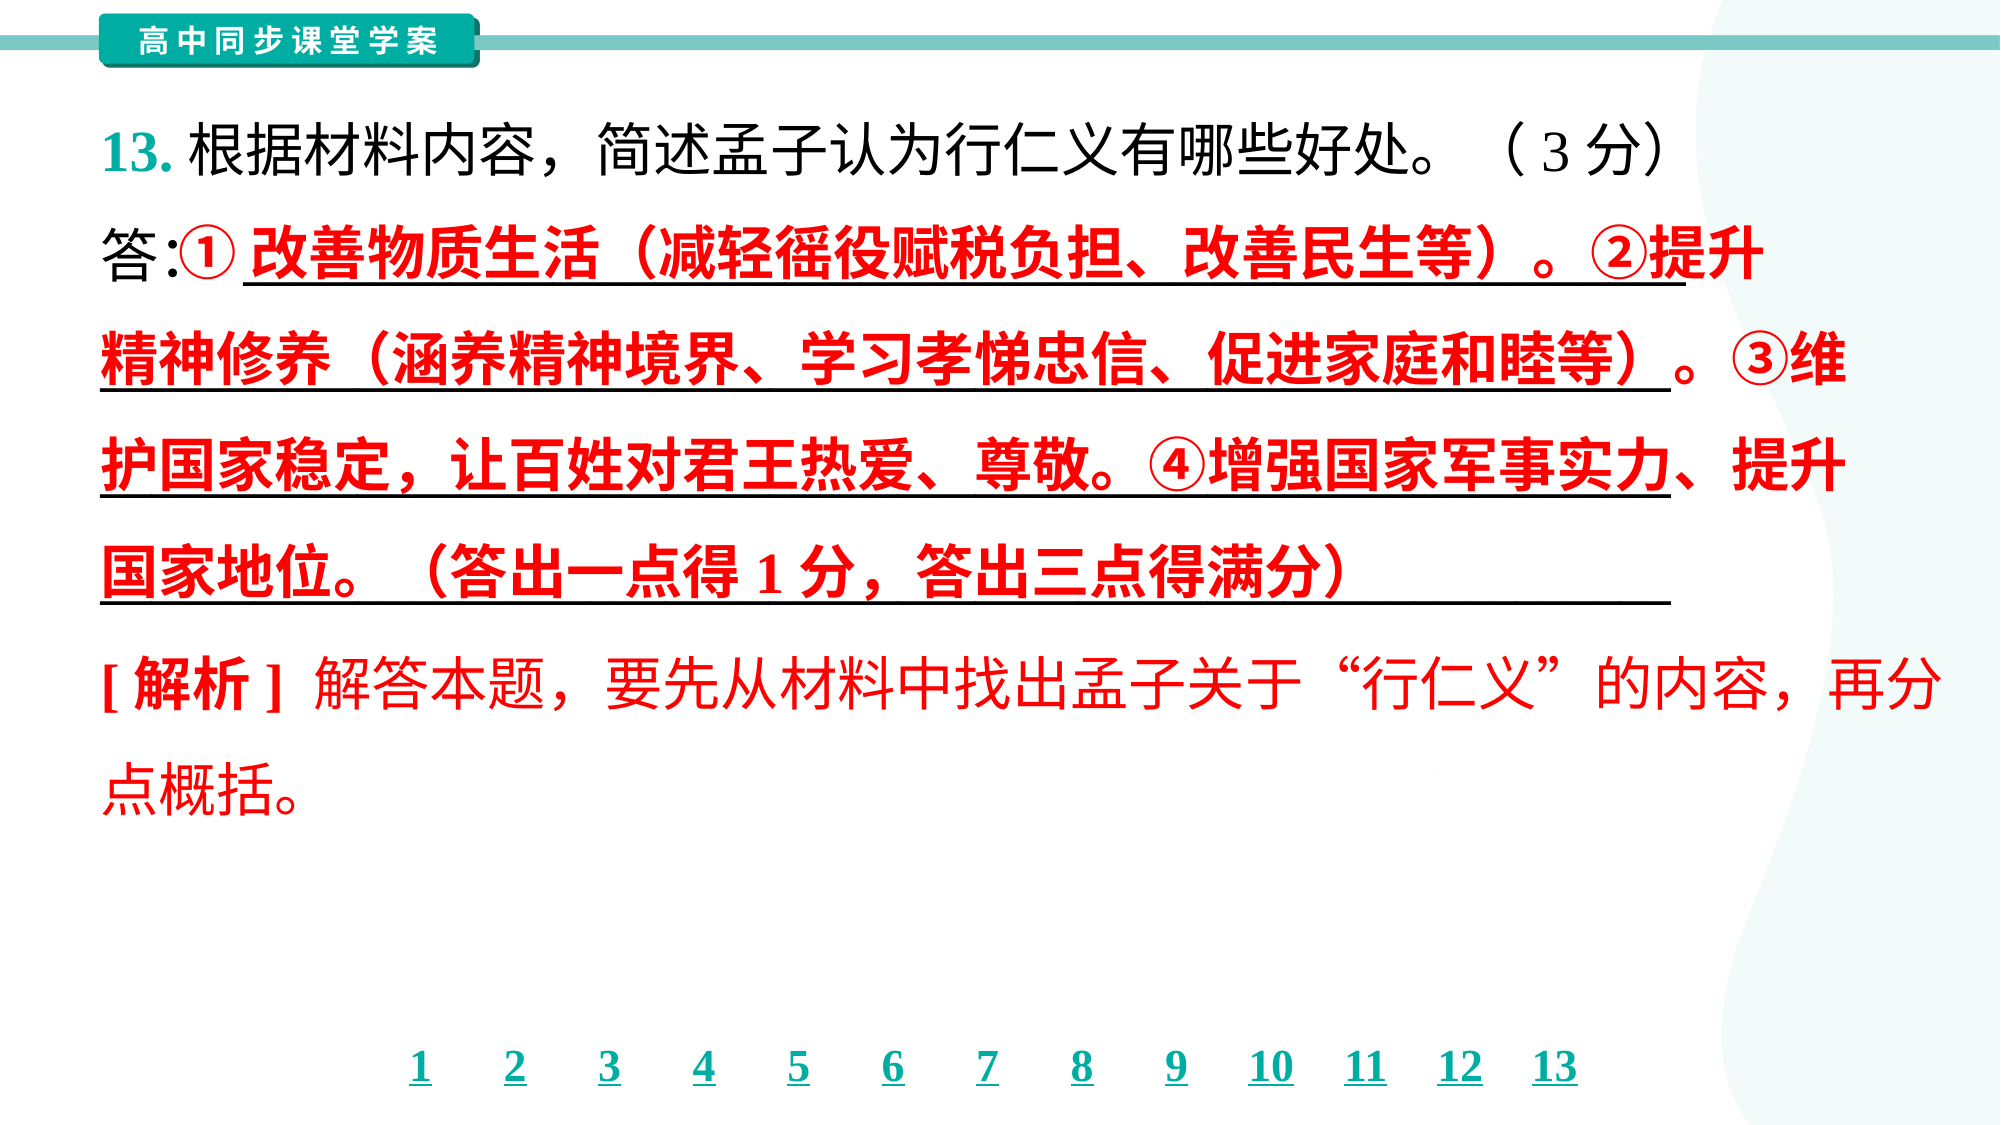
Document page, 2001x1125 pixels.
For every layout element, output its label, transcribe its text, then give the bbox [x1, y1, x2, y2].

text_box ①改善物质生活（减轻徭役赋税负担、改善民生等）。②提升 精神修养（涵养精神境界、学习孝悌忠信、促进家庭和睦等）。③维 护国家稳定，让百姓对君王热爱、尊敬。④增强国家军事实力、提升 国家地位。（答出一点得1分，答出三点得满分） [100, 179, 1899, 605]
text_box 13.根据材料内容，简述孟子认为行仁义有哪些好处。（3分） 答： ________________________________________________________ _____________________________________________________________ _____________________________________________________________ _____________________________________________________________ [100, 76, 1899, 179]
text_box [解析] 解答本题，要先从材料中找出孟子关于“行仁义”的内容，再分 点概括。 [100, 610, 1899, 824]
picture [0, 0, 2000, 1125]
